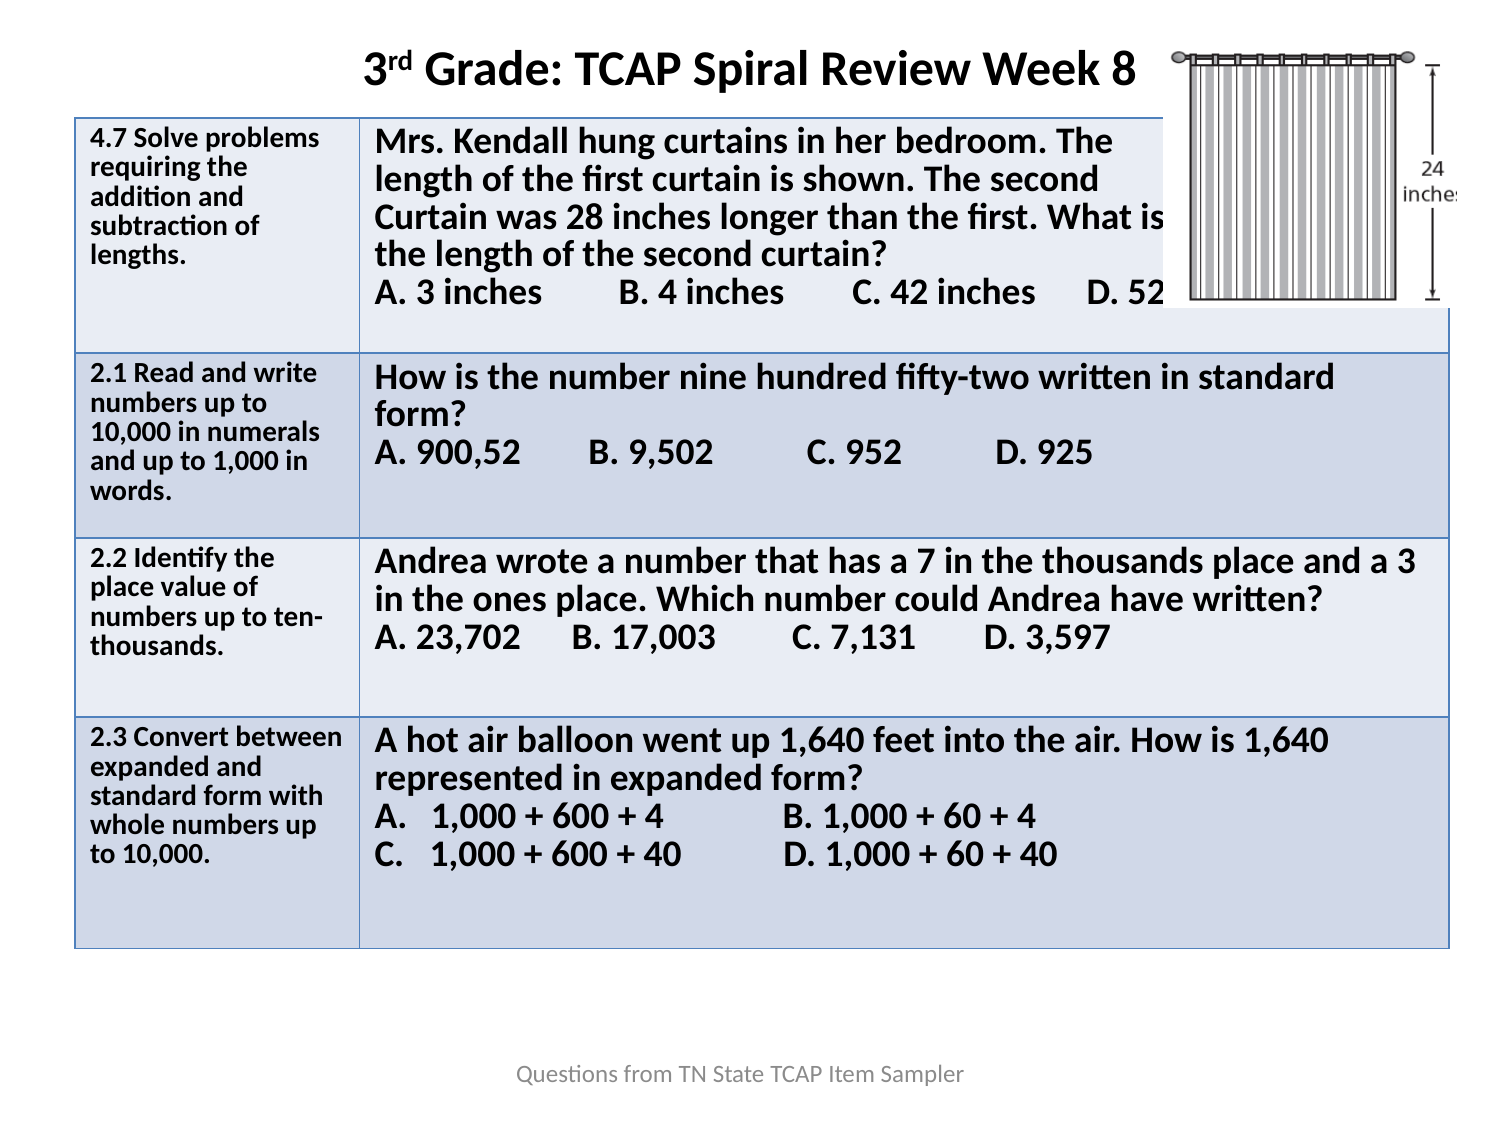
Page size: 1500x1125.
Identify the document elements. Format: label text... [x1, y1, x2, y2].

picture [1163, 44, 1457, 308]
table_cell 2.2 Identify the place value of numbers up to ten-thousands. [76, 539, 359, 716]
table_cell 2.3 Convert between expanded and standard form with whole numbers up to 10,000. [76, 718, 359, 948]
table_cell 2.1 Read and write numbers up to 10,000 in numerals and up to 1,000 in words. [76, 354, 359, 537]
table_header 4.7 Solve problems requiring the addition and subtraction of lengths. [76, 119, 359, 352]
footer Questions from TN State TCAP Item Sampler [464, 1042, 1018, 1103]
title 3rd Grade: TCAP Spiral Review Week 8 [74, 44, 1162, 86]
table_header Mrs. Kendall hung curtains in her bedroom. The length of the first curtain is shown. The second Curtain was 28 inches longer than the first. What is the length of the second curtain? A. 3 inches B. 4 inches C. 42 inches D. 52 inches [360, 119, 1448, 352]
table_cell How is the number nine hundred fifty-two written in standard form? A. 900,52 B. 9,502 C. 952 D. 925 [360, 354, 1448, 537]
table_cell Andrea wrote a number that has a 7 in the thousands place and a 3 in the ones place. Which number could Andrea have written? A. 23,702 B. 17,003 C. 7,131 D. 3,597 [360, 539, 1448, 716]
table_cell A hot air balloon went up 1,640 feet into the air. How is 1,640 represented in expanded form? 1,000 + 600 + 4 B. 1,000 + 60 + 4 C. 1,000 + 600 + 40 D. 1,000 + 60 + 40 [360, 718, 1448, 948]
